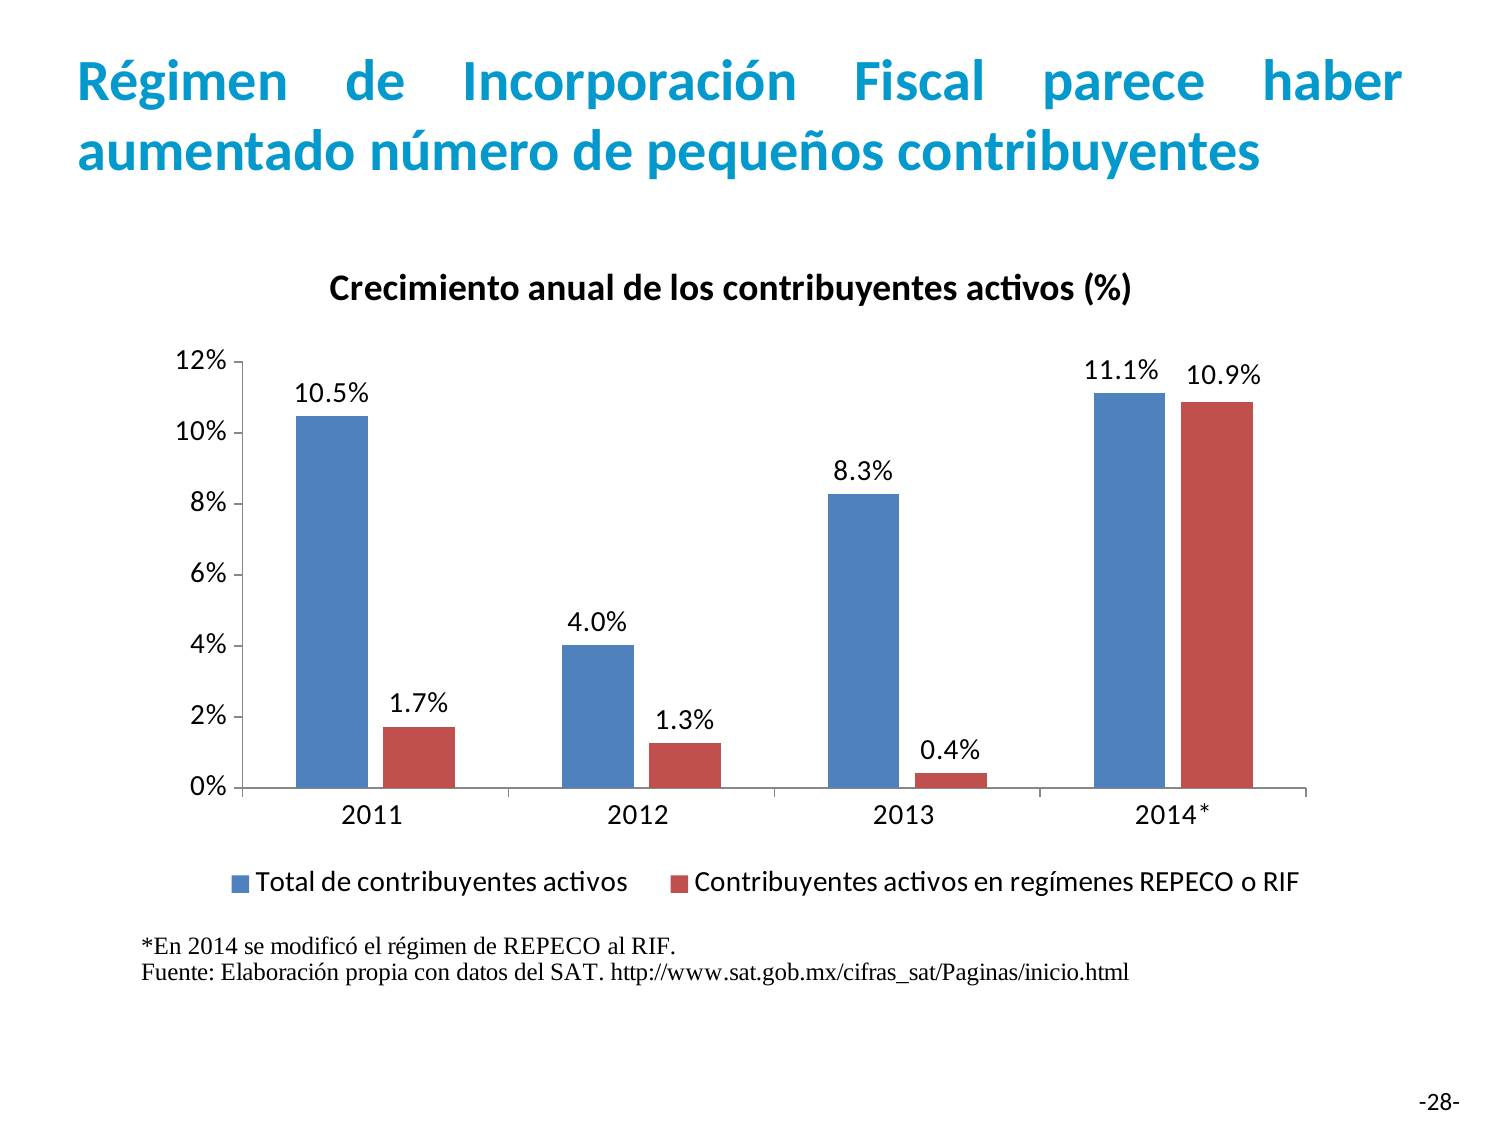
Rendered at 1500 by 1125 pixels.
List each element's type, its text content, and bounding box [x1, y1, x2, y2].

chart [99, 237, 1363, 1013]
slide_number -28- [1125, 1077, 1475, 1125]
title Régimen de Incorporación Fiscal parece haber aumentado número de pequeños contribuyentes [62, 62, 1419, 163]
